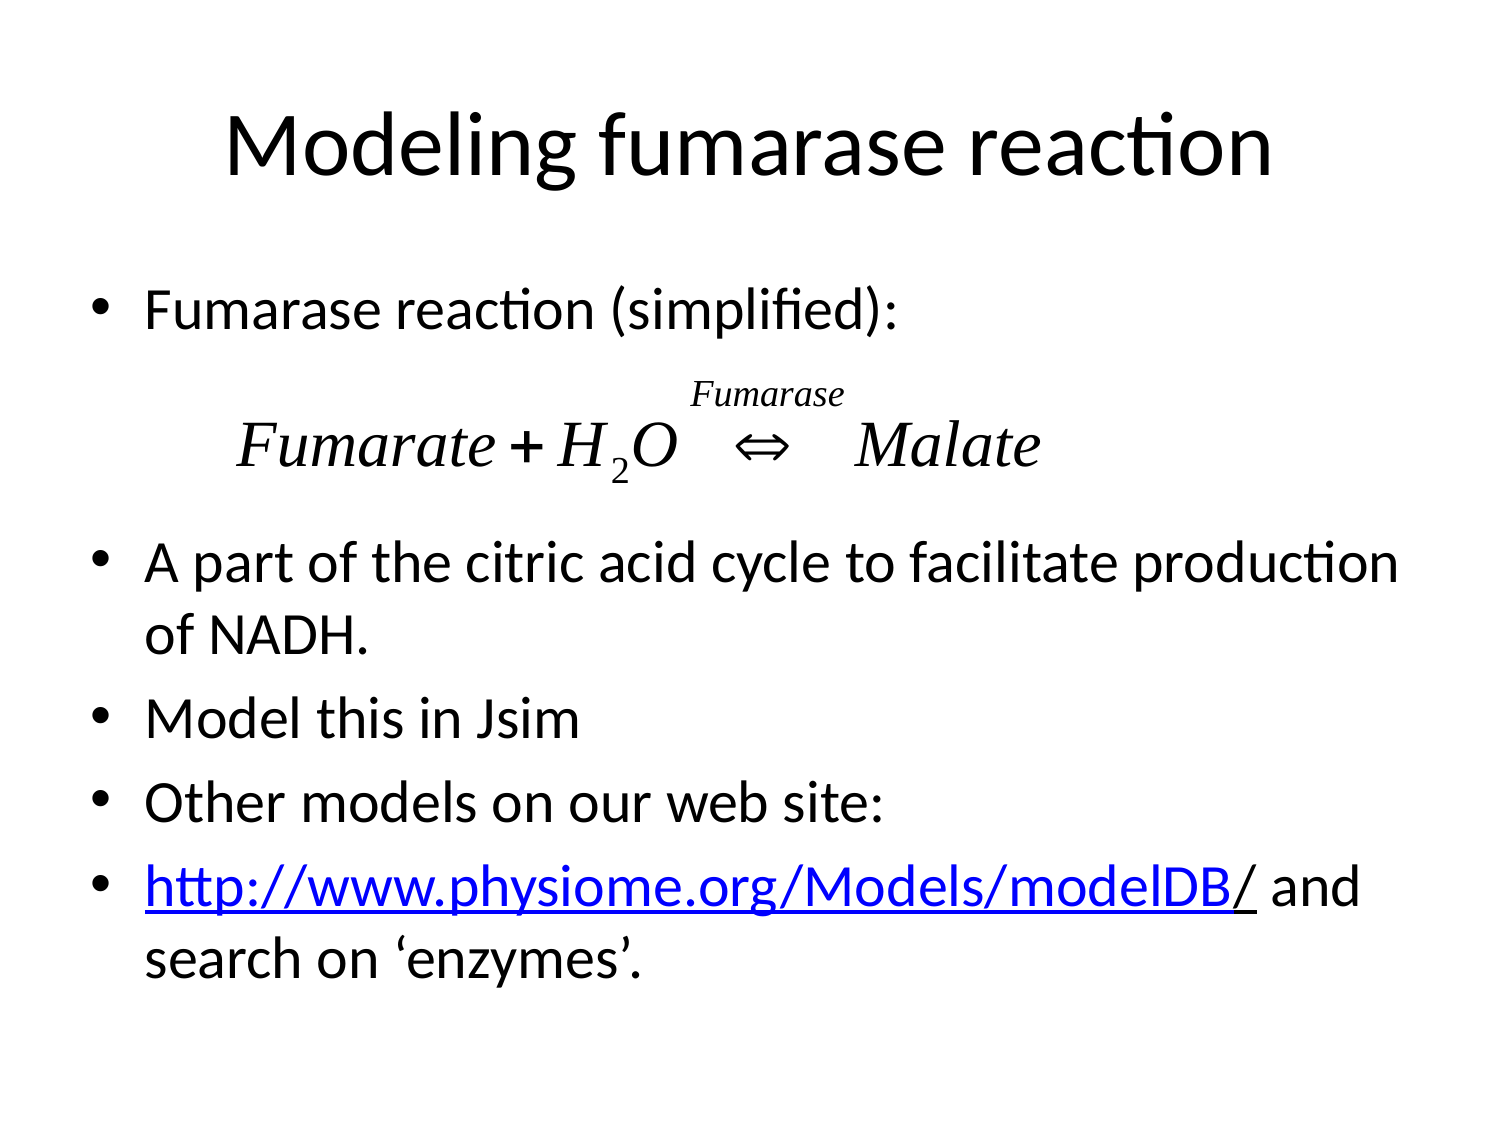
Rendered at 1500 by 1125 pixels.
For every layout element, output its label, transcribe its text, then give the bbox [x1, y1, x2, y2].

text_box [224, 362, 1056, 501]
title Modeling fumarase reaction [75, 45, 1425, 233]
list Fumarase reaction (simplified): A part of the citric acid cycle to facilitate production of NADH. Model this in Jsim Other models on our web site: http://www.physiome.org/Models/modelDB/ and search on ‘enzymes’. [75, 262, 1425, 1005]
